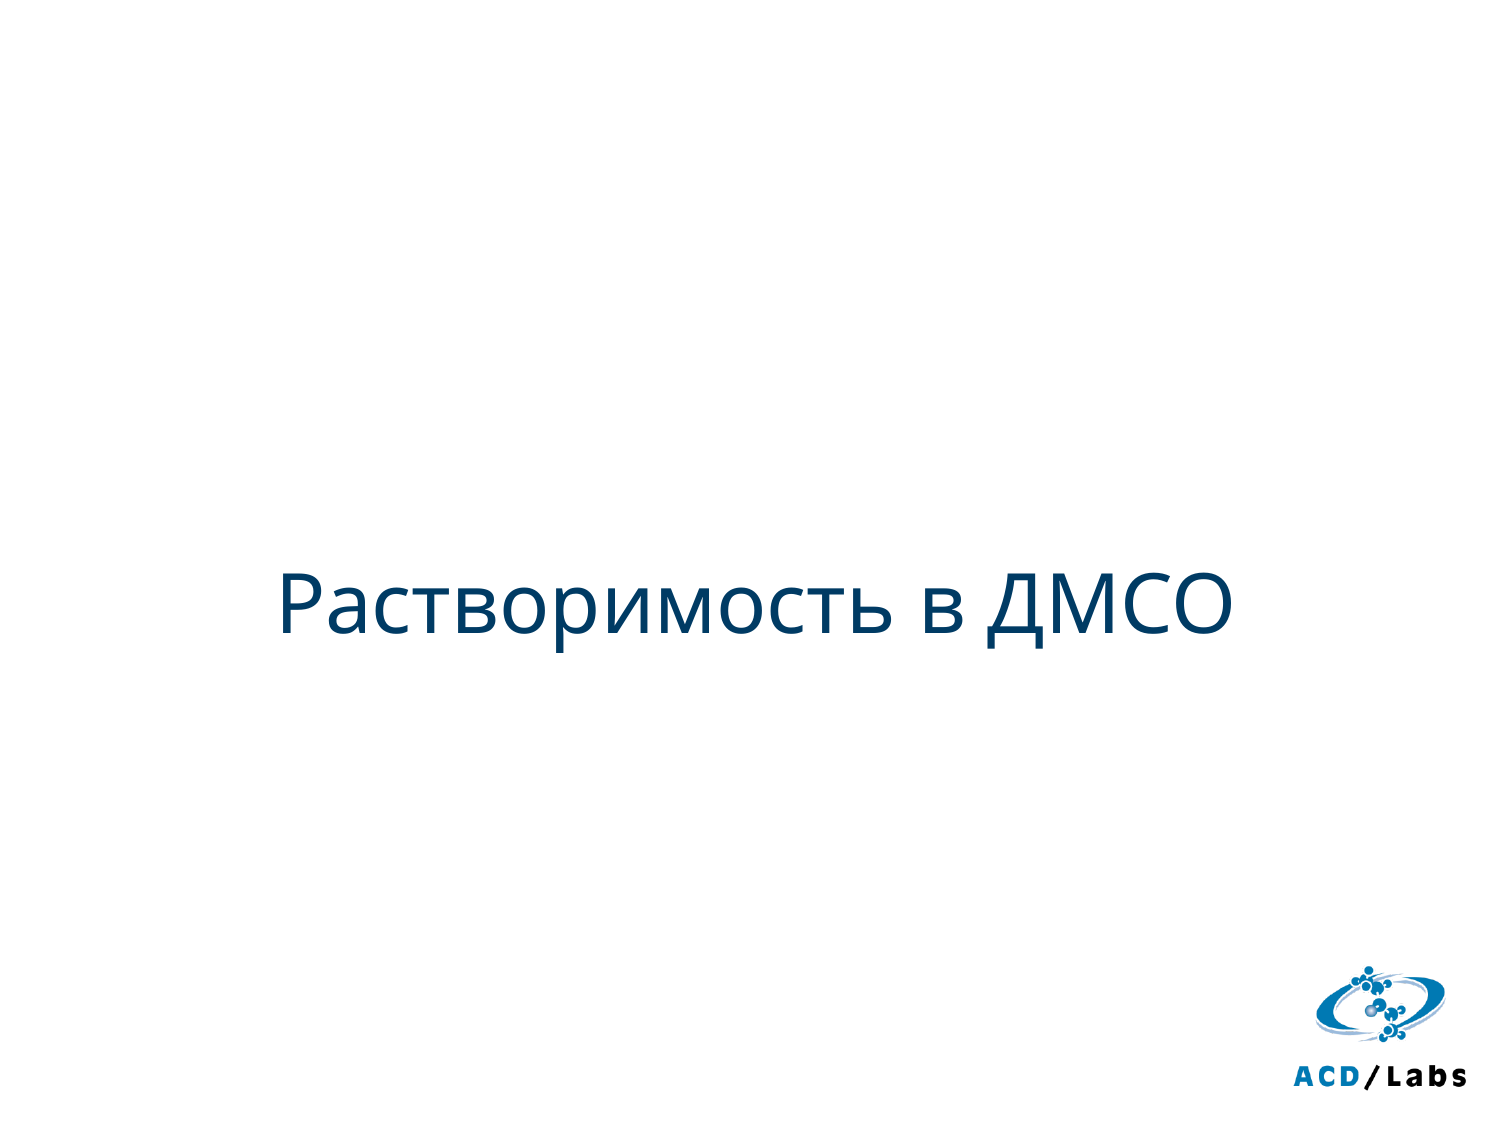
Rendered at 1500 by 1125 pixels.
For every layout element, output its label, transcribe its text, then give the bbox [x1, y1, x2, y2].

list Растворимость в ДМСО [118, 476, 1394, 724]
picture [1293, 964, 1471, 1101]
